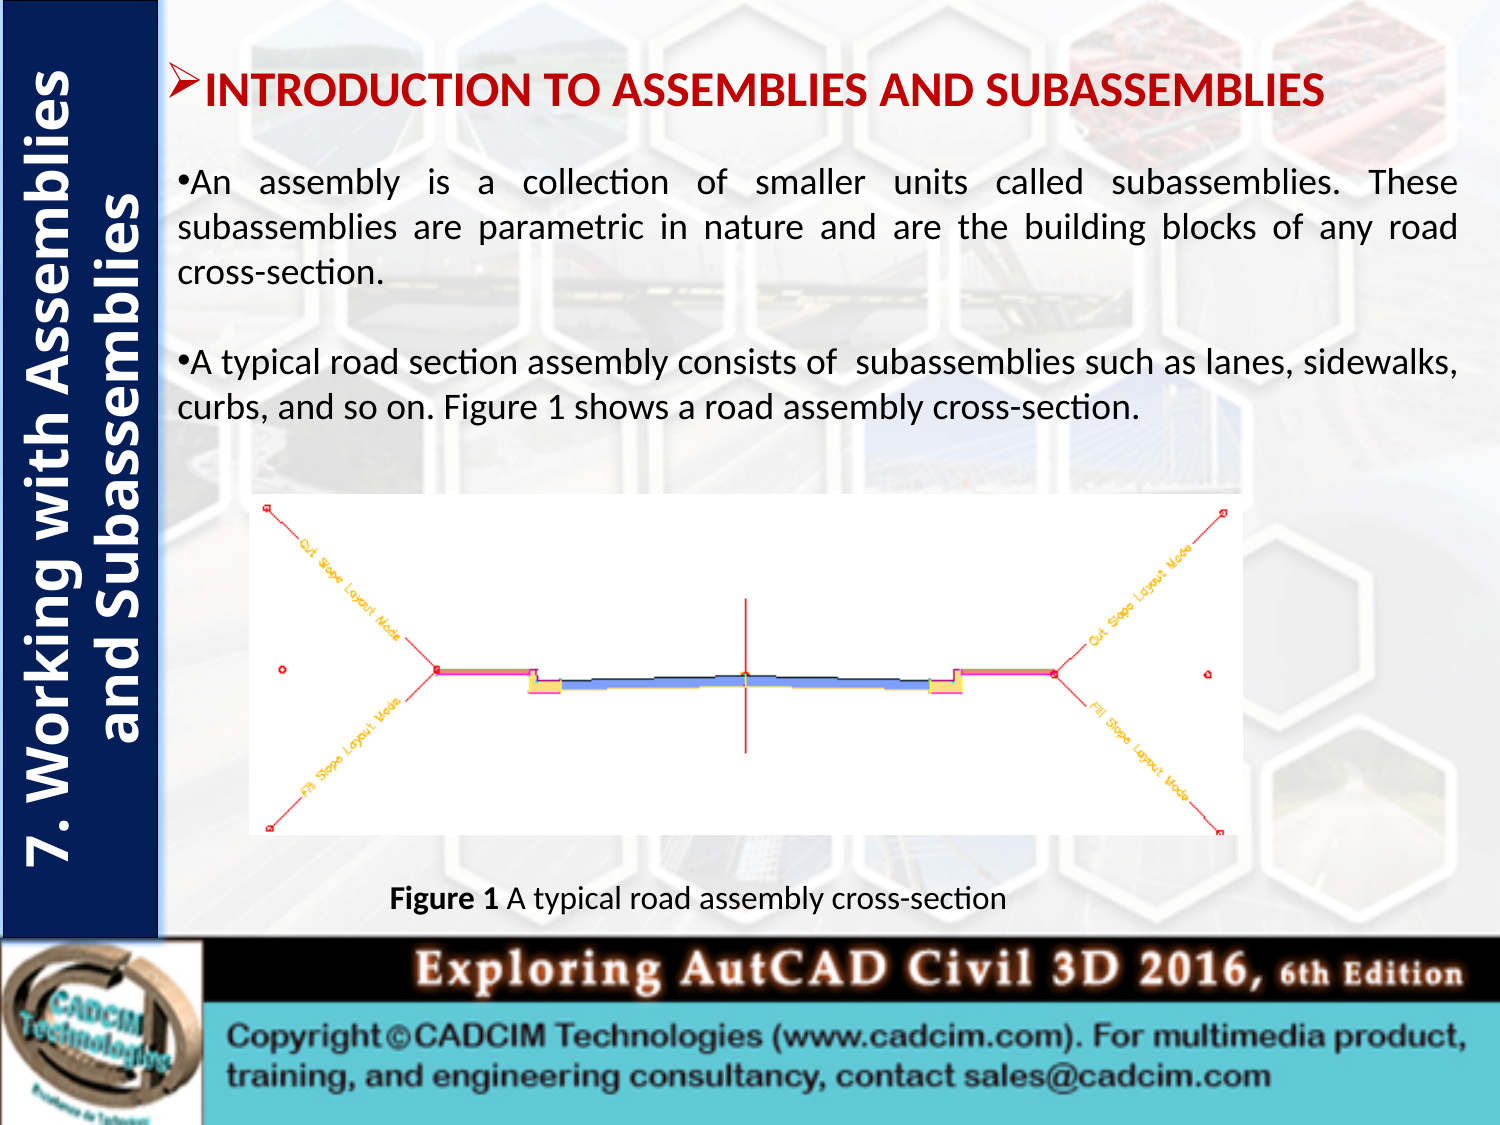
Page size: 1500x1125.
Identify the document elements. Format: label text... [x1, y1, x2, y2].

text_box Figure 1 A typical road assembly cross-section [374, 869, 1125, 925]
text_box An assembly is a collection of smaller units called subassemblies. These subassemblies are parametric in nature and are the building blocks of any road cross-section. A typical road section assembly consists of subassemblies such as lanes, sidewalks, curbs, and so on. Figure 1 shows a road assembly cross-section. [162, 149, 1475, 435]
text_box INTRODUCTION TO ASSEMBLIES AND SUBASSEMBLIES [149, 49, 1350, 124]
picture [0, 0, 1500, 1125]
